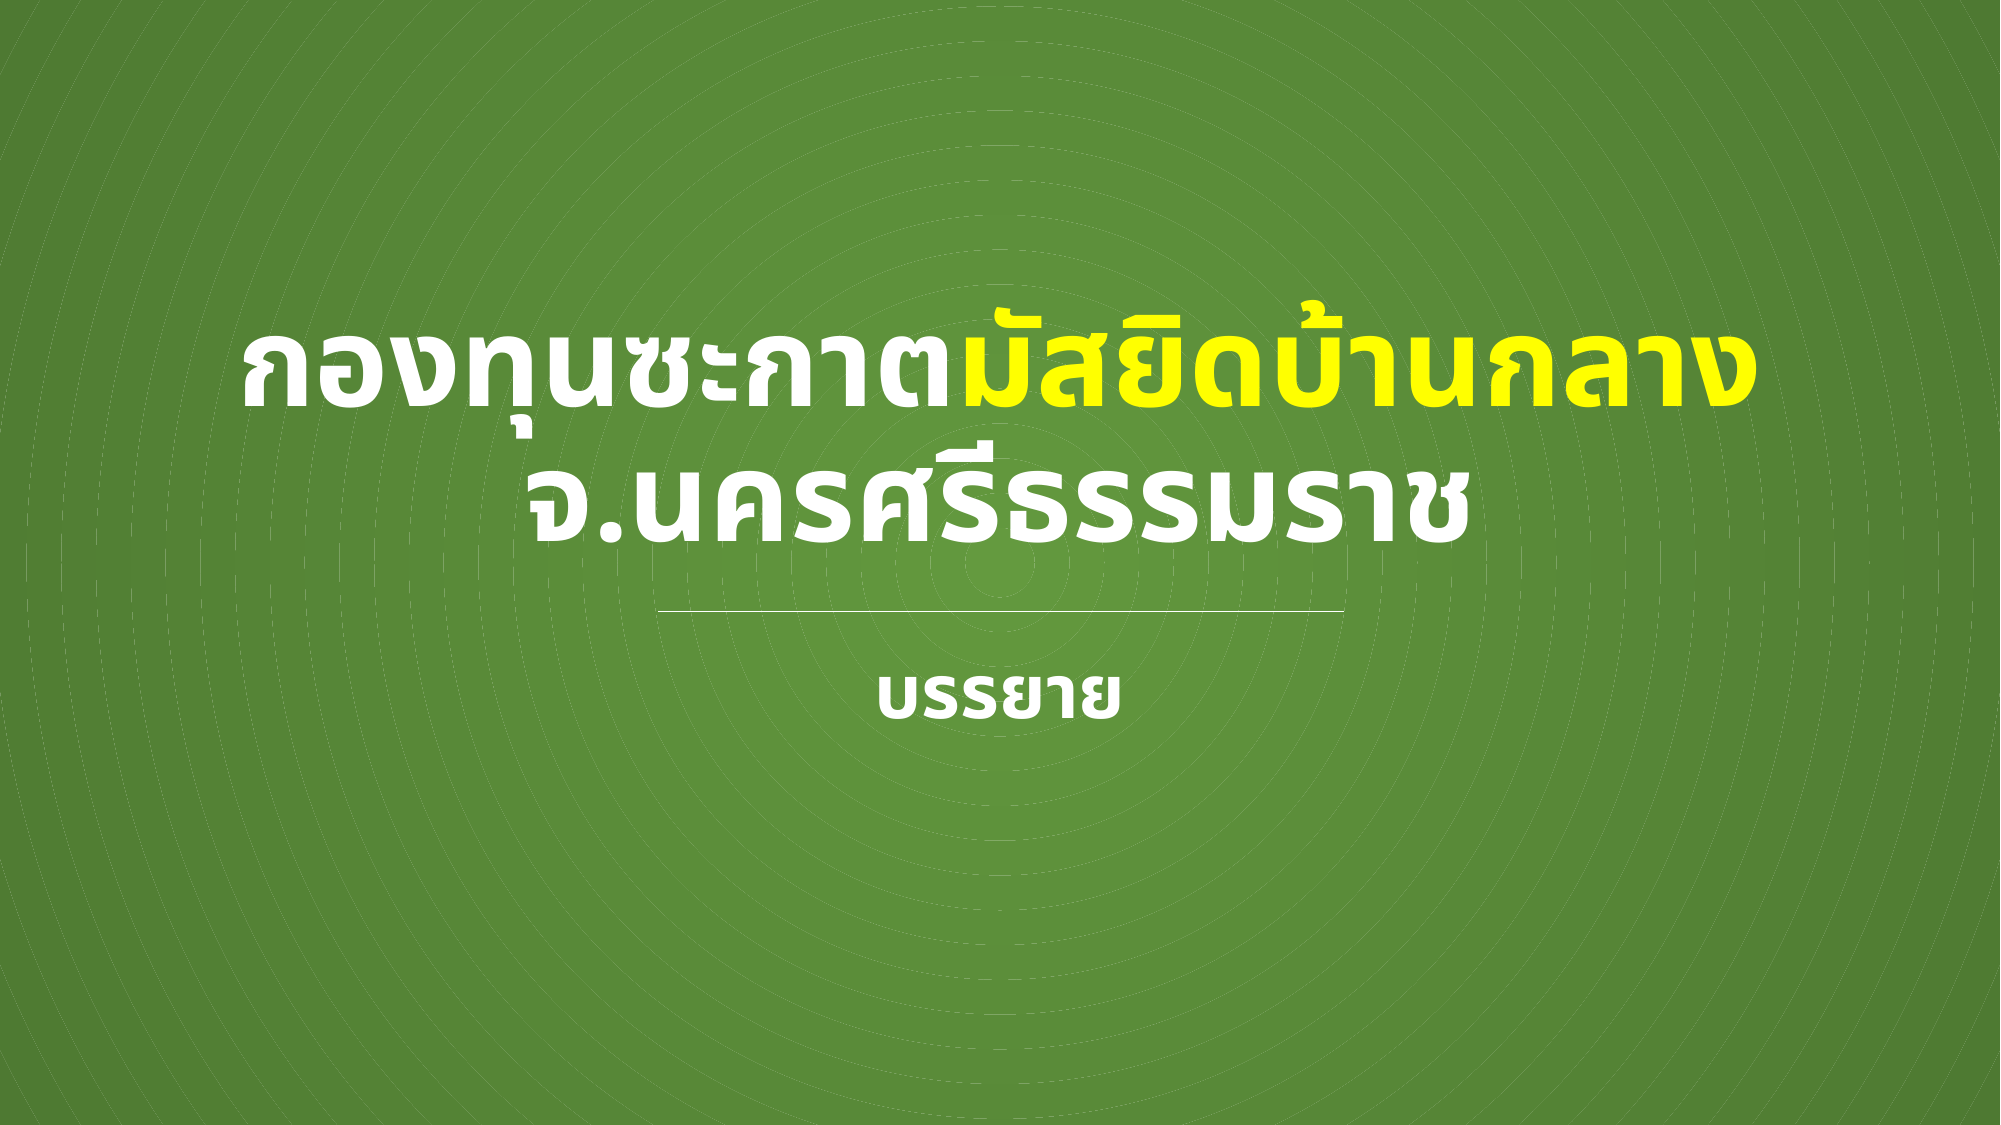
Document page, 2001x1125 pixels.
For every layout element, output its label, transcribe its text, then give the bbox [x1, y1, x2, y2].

title กองทุนซะกาตมัสยิดบ้านกลาง จ.นครศรีธรรมราช [109, 184, 1891, 576]
subtitle บรรยาย [249, 646, 1750, 863]
